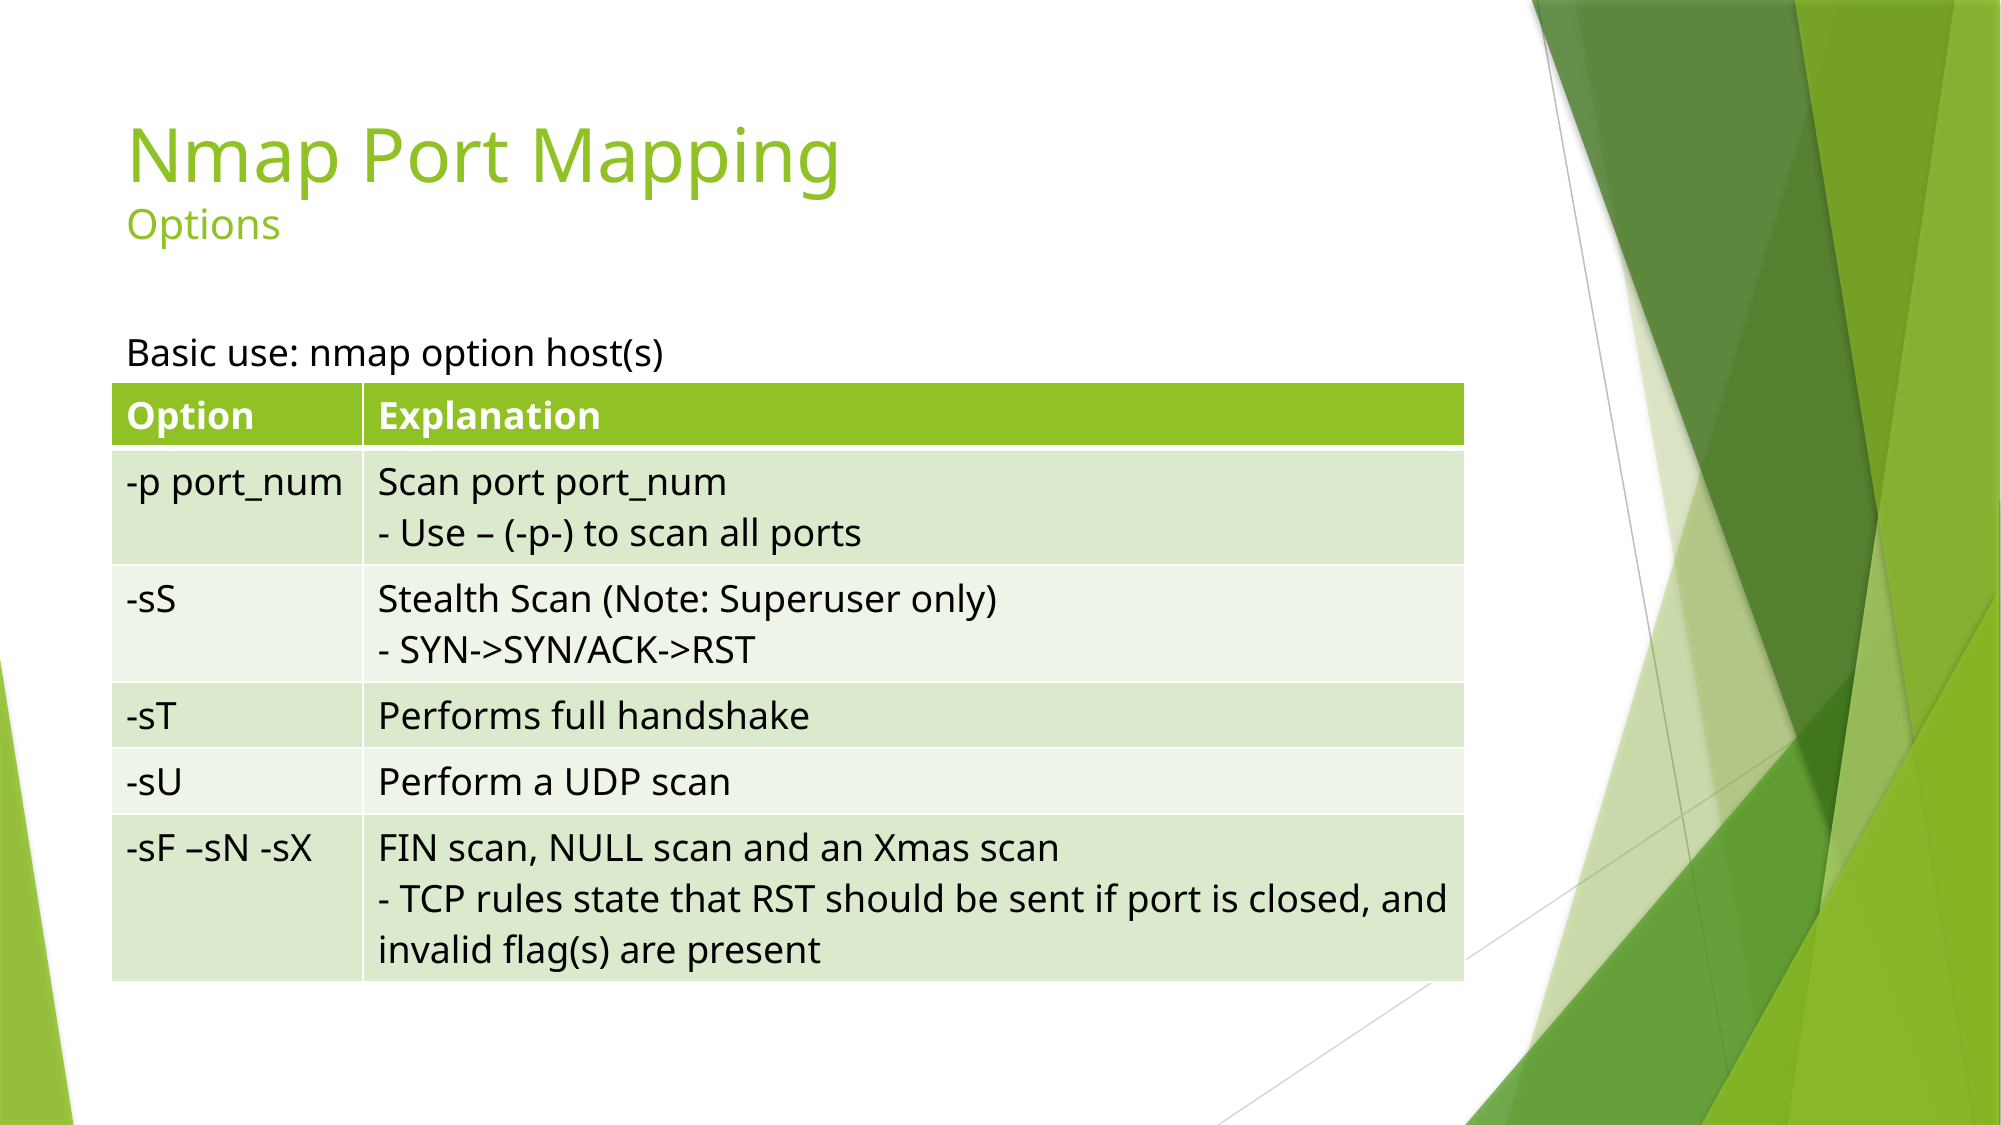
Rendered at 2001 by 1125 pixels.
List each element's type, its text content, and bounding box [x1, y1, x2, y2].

table_cell Scan port port_num - Use – (-p-) to scan all ports [364, 451, 1464, 564]
table_cell -p port_num [112, 451, 362, 564]
table_cell Perform a UDP scan [364, 749, 1464, 813]
table_header Explanation [364, 383, 1464, 445]
table_cell FIN scan, NULL scan and an Xmas scan - TCP rules state that RST should be sent if port is closed, and invalid flag(s) are present [364, 815, 1464, 981]
table_cell Stealth Scan (Note: Superuser only) - SYN->SYN/ACK->RST [364, 566, 1464, 681]
table_cell -sT [112, 683, 362, 747]
table_cell -sU [112, 749, 362, 813]
table_header Option [112, 383, 362, 445]
table_cell -sF –sN -sX [112, 815, 362, 981]
table_cell -sS [112, 566, 362, 681]
table_cell Performs full handshake [364, 683, 1464, 747]
text_box Basic use: nmap option host(s) [111, 321, 1112, 381]
title Nmap Port Mapping Options [111, 99, 1522, 317]
